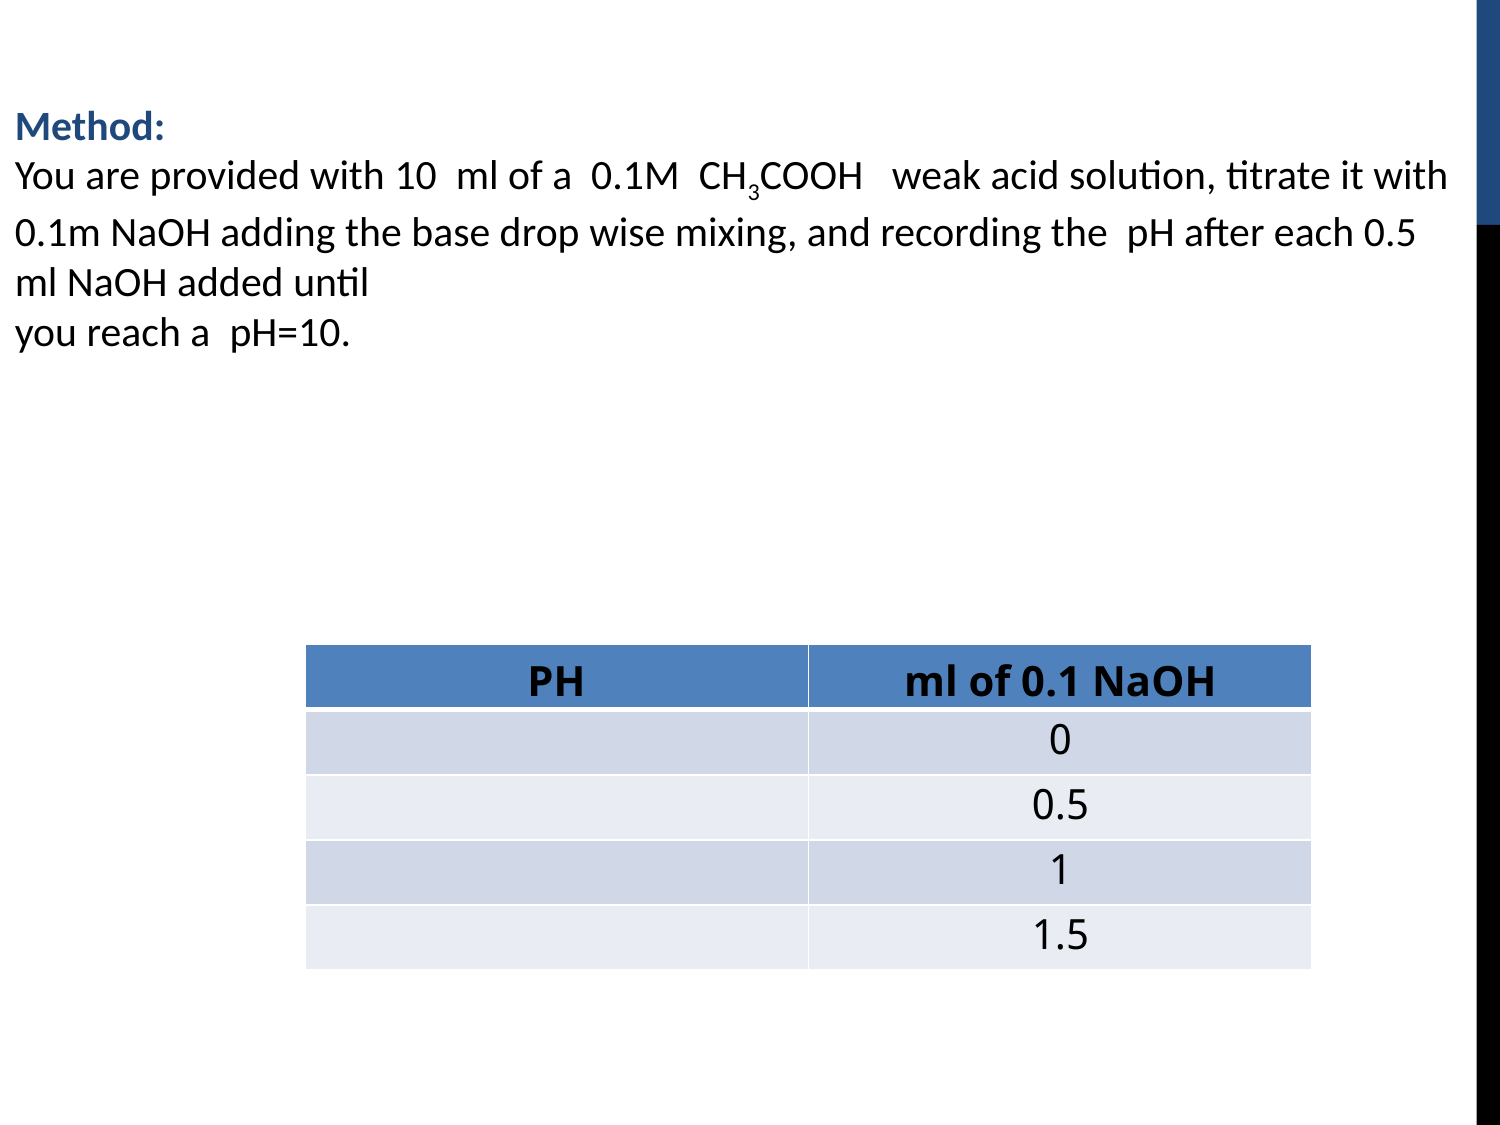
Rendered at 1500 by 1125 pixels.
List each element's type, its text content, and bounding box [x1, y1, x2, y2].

table_header ml of 0.1 NaOH [809, 645, 1311, 707]
table_cell [306, 776, 808, 839]
table_cell 0 [809, 712, 1311, 774]
text_box Method: You are provided with 10 ml of a 0.1M CH3COOH weak acid solution, titrate it with 0.1m NaOH adding the base drop wise mixing, and recording the pH after each 0.5 ml NaOH added until you reach a pH=10. [0, 30, 1471, 783]
table_cell 1.5 [809, 906, 1311, 969]
table_cell 0.5 [809, 776, 1311, 839]
table_cell 1 [809, 841, 1311, 904]
table_cell [306, 906, 808, 969]
table_cell [306, 841, 808, 904]
table_header PH [306, 645, 808, 707]
table_cell [306, 712, 808, 774]
